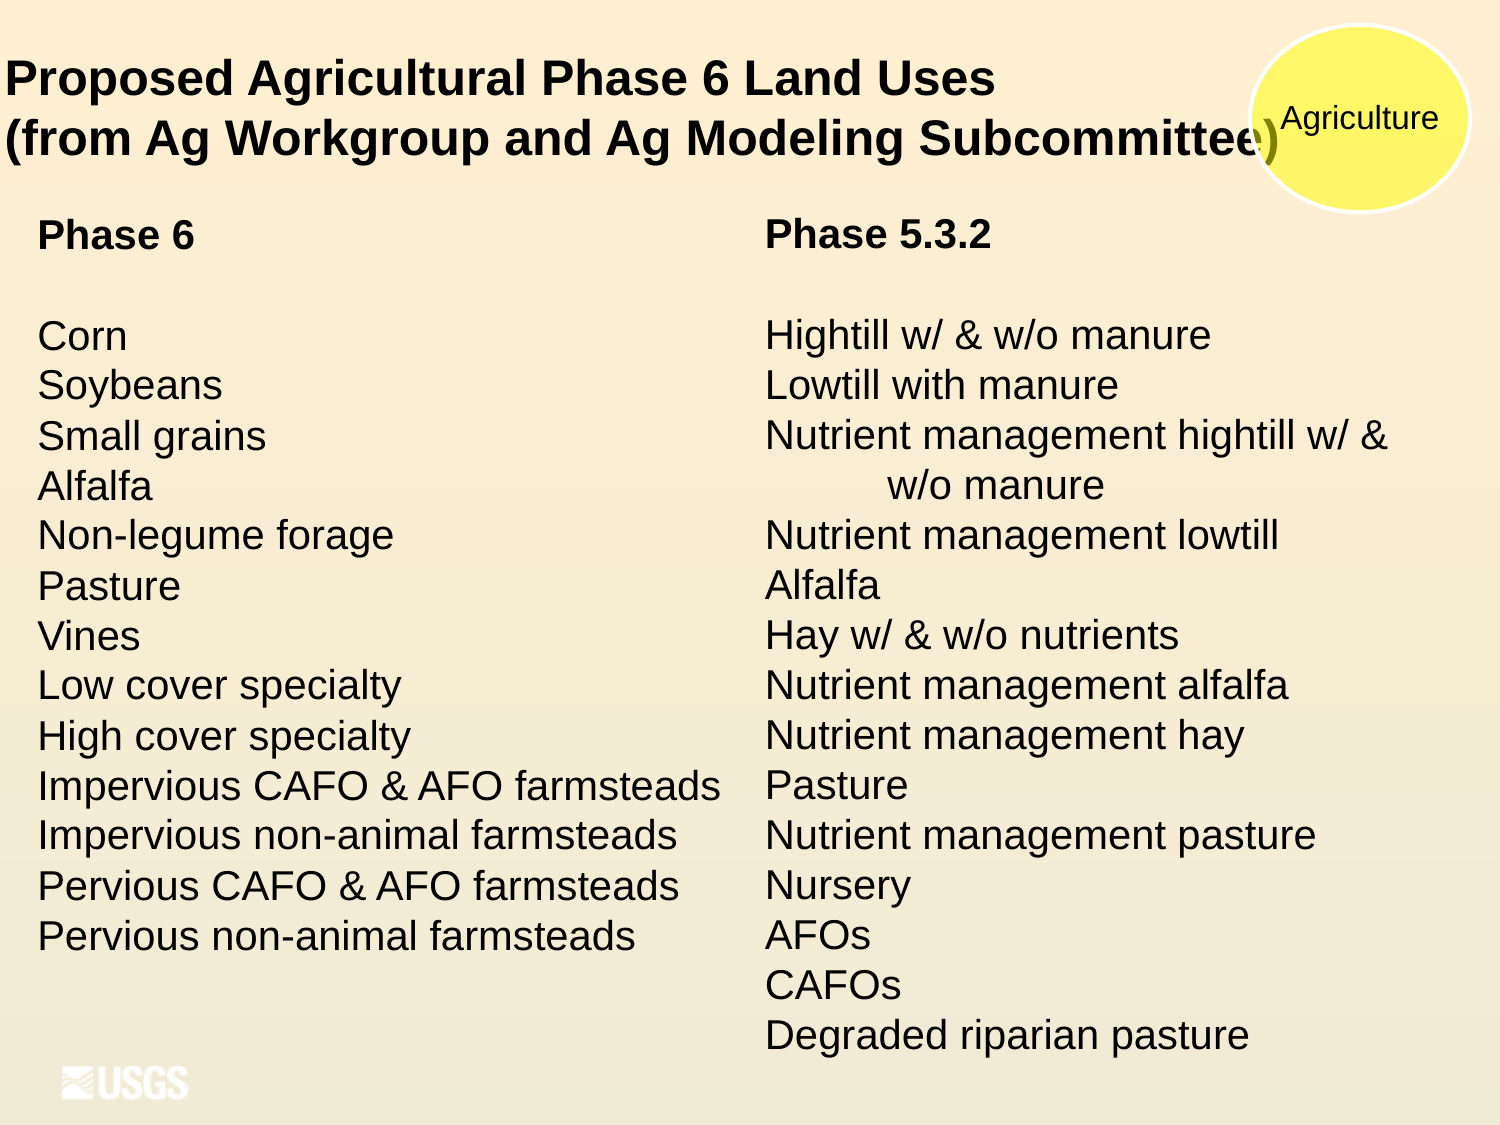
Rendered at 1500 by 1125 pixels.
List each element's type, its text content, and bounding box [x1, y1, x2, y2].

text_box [1249, 24, 1471, 213]
text_box Phase 5.3.2 Hightill w/ & w/o manure Lowtill with manure Nutrient management hightill w/ & w/o manure Nutrient management lowtill Alfalfa Hay w/ & w/o nutrients Nutrient management alfalfa Nutrient management hay Pasture Nutrient management pasture Nursery AFOs CAFOs Degraded riparian pasture [749, 199, 1445, 1116]
text_box Proposed Agricultural Phase 6 Land Uses (from Ag Workgroup and Ag Modeling Subcommittee) [0, 37, 1244, 173]
text_box Phase 6 Corn Soybeans Small grains Alfalfa Non-legume forage Pasture Vines Low cover specialty High cover specialty Impervious CAFO & AFO farmsteads Impervious non-animal farmsteads Pervious CAFO & AFO farmsteads Pervious non-animal farmsteads [22, 200, 737, 966]
